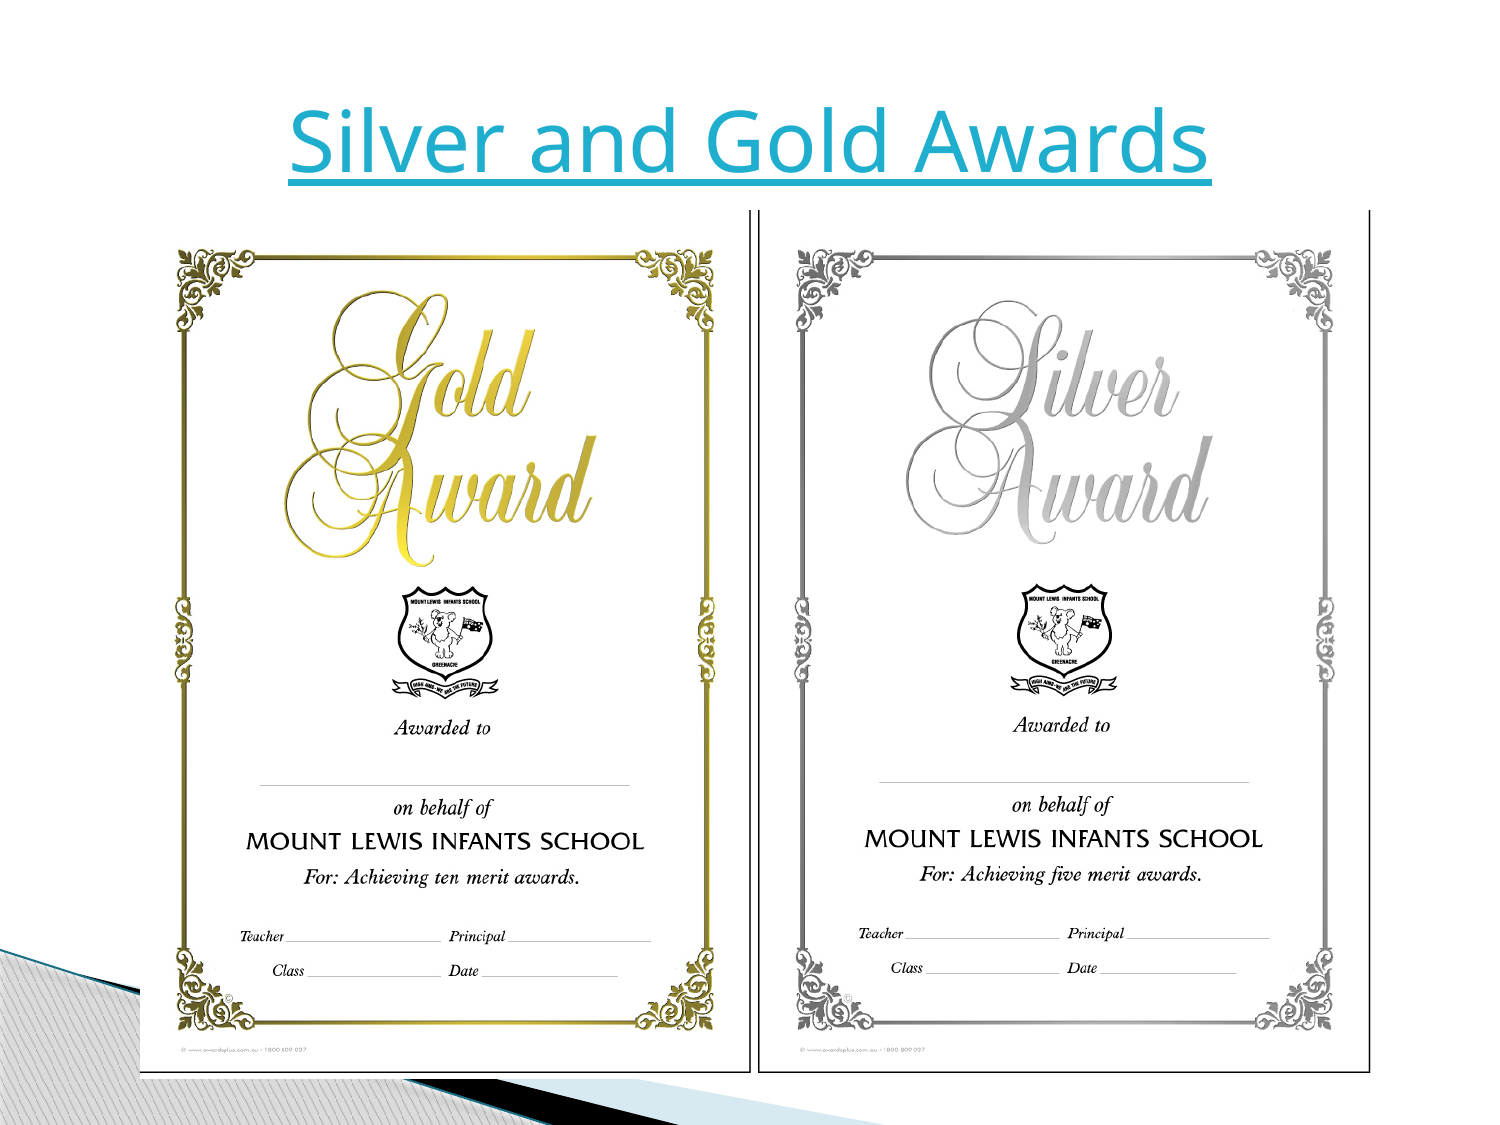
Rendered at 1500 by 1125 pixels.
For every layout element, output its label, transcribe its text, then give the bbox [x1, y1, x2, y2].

picture [140, 210, 1372, 1079]
title Silver and Gold Awards [75, 45, 1425, 233]
